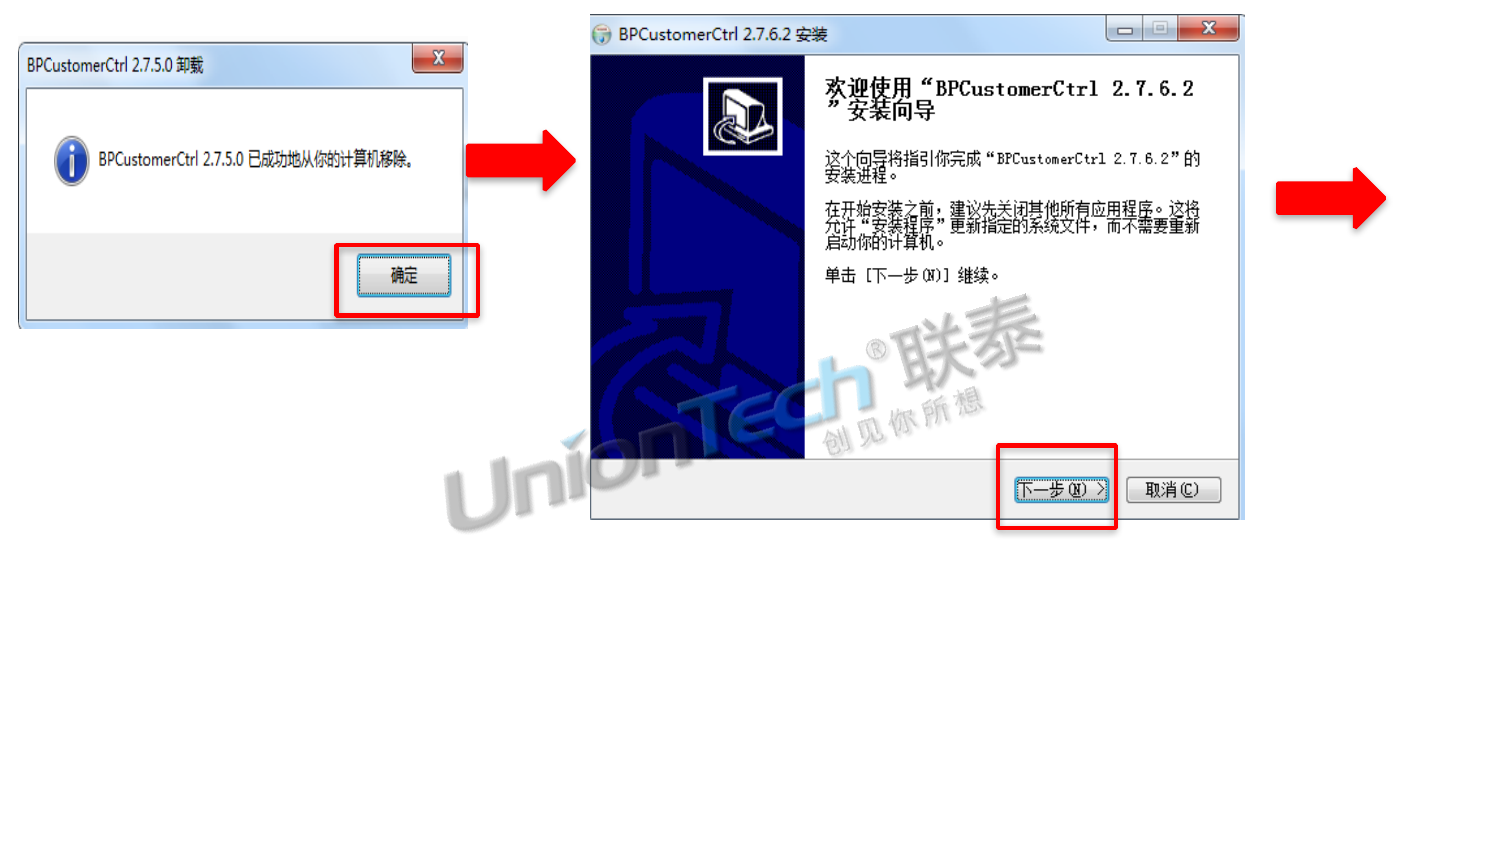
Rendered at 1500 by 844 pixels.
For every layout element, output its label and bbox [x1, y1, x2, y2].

picture [18, 14, 1245, 601]
text_box [1278, 168, 1385, 228]
text_box [473, 130, 575, 191]
